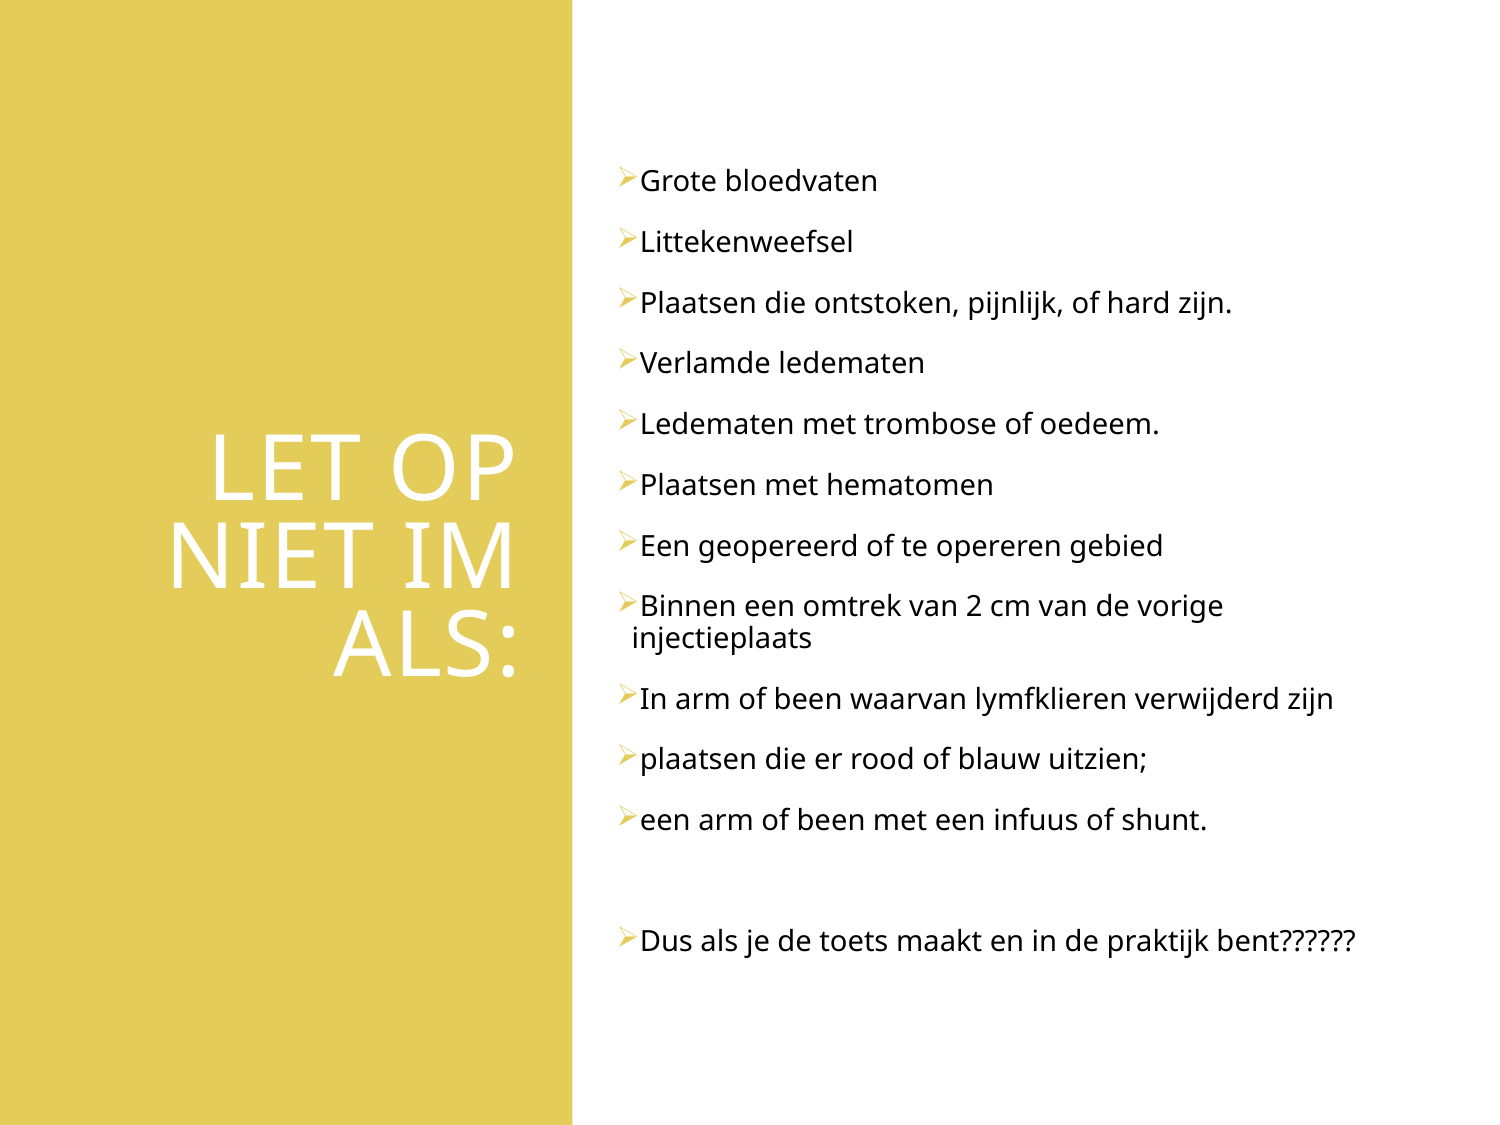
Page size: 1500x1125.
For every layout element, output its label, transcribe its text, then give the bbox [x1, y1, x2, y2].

text_box [0, 0, 574, 1125]
text_box [574, 0, 1500, 1125]
title LET OP NIET IM als: [118, 131, 536, 993]
list Grote bloedvaten Littekenweefsel Plaatsen die ontstoken, pijnlijk, of hard zijn. Verlamde ledematen Ledematen met trombose of oedeem. Plaatsen met hematomen Een geopereerd of te opereren gebied Binnen een omtrek van 2 cm van de vorige injectieplaats In arm of been waarvan lymfklieren verwijderd zijn plaatsen die er rood of blauw uitzien; een arm of been met een infuus of shunt. Dus als je de toets maakt en in de praktijk bent?????? [609, 131, 1385, 993]
